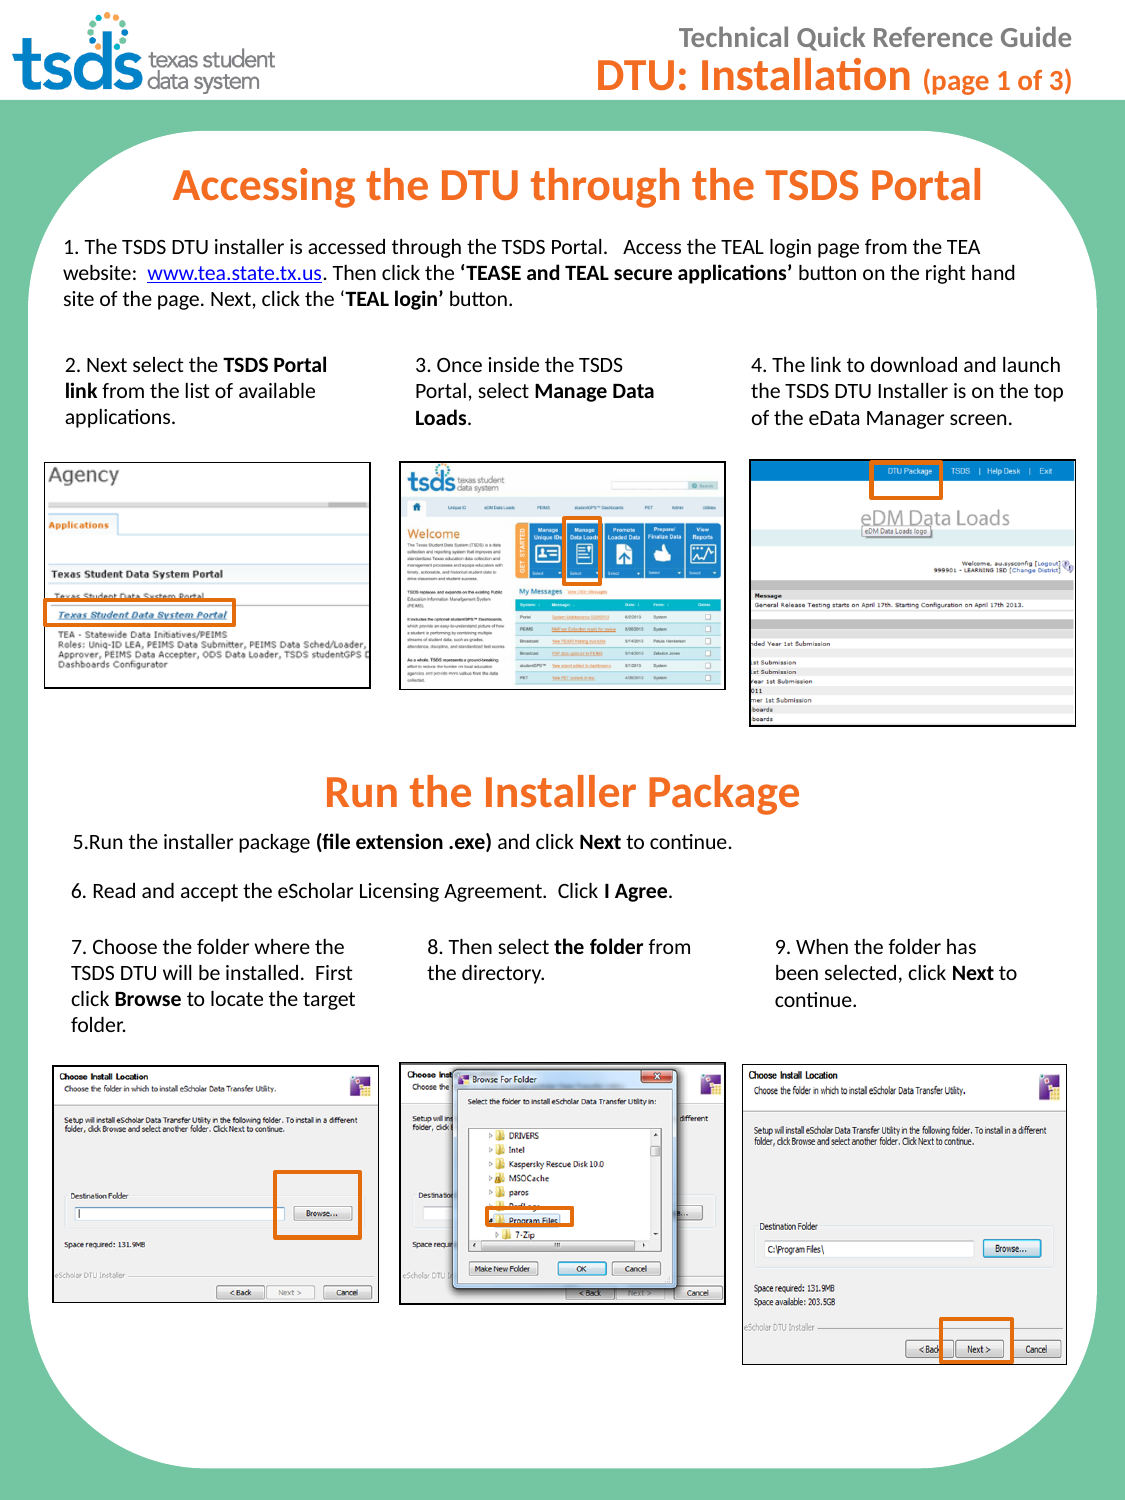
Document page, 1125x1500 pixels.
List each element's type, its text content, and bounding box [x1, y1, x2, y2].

text_box 1. The TSDS DTU installer is accessed through the TSDS Portal. Access the TEAL login page from the TEA website: www.tea.state.tx.us. Then click the ‘TEASE and TEAL secure applications’ button on the right hand site of the page. Next, click the ‘TEAL login’ button. [48, 224, 1063, 345]
text_box 7. Choose the folder where the TSDS DTU will be installed. First click Browse to locate the target folder. [56, 924, 378, 1065]
picture [400, 1063, 725, 1304]
picture [53, 1066, 379, 1302]
text_box Run the Installer Package [234, 754, 891, 820]
text_box 6. Read and accept the eScholar Licensing Agreement. Click I Agree. [56, 869, 1035, 937]
text_box DTU: Installation (page 1 of 3) [287, 37, 1088, 108]
picture [44, 462, 370, 688]
text_box 9. When the folder has been selected, click Next to continue. [760, 925, 1035, 1019]
picture [12, 12, 276, 94]
text_box 3. Once inside the TSDS Portal, select Manage Data Loads. [400, 343, 688, 461]
text_box 4. The link to download and launch the TSDS DTU Installer is on the top of the eData Manager screen. [736, 343, 1088, 464]
text_box Accessing the DTU through the TSDS Portal [143, 147, 1013, 217]
text_box 8. Then select the folder from the directory. [412, 925, 724, 993]
text_box [25, 128, 1099, 1471]
picture [400, 462, 725, 690]
text_box 2. Next select the TSDS Portal link from the list of available applications. [49, 342, 357, 437]
picture [741, 1063, 1067, 1365]
text_box [0, 98, 1125, 1500]
picture [750, 460, 1076, 726]
text_box 5.Run the installer package (file extension .exe) and click Next to continue. [57, 820, 1035, 862]
text_box Technical Quick Reference Guide [300, 10, 1088, 61]
